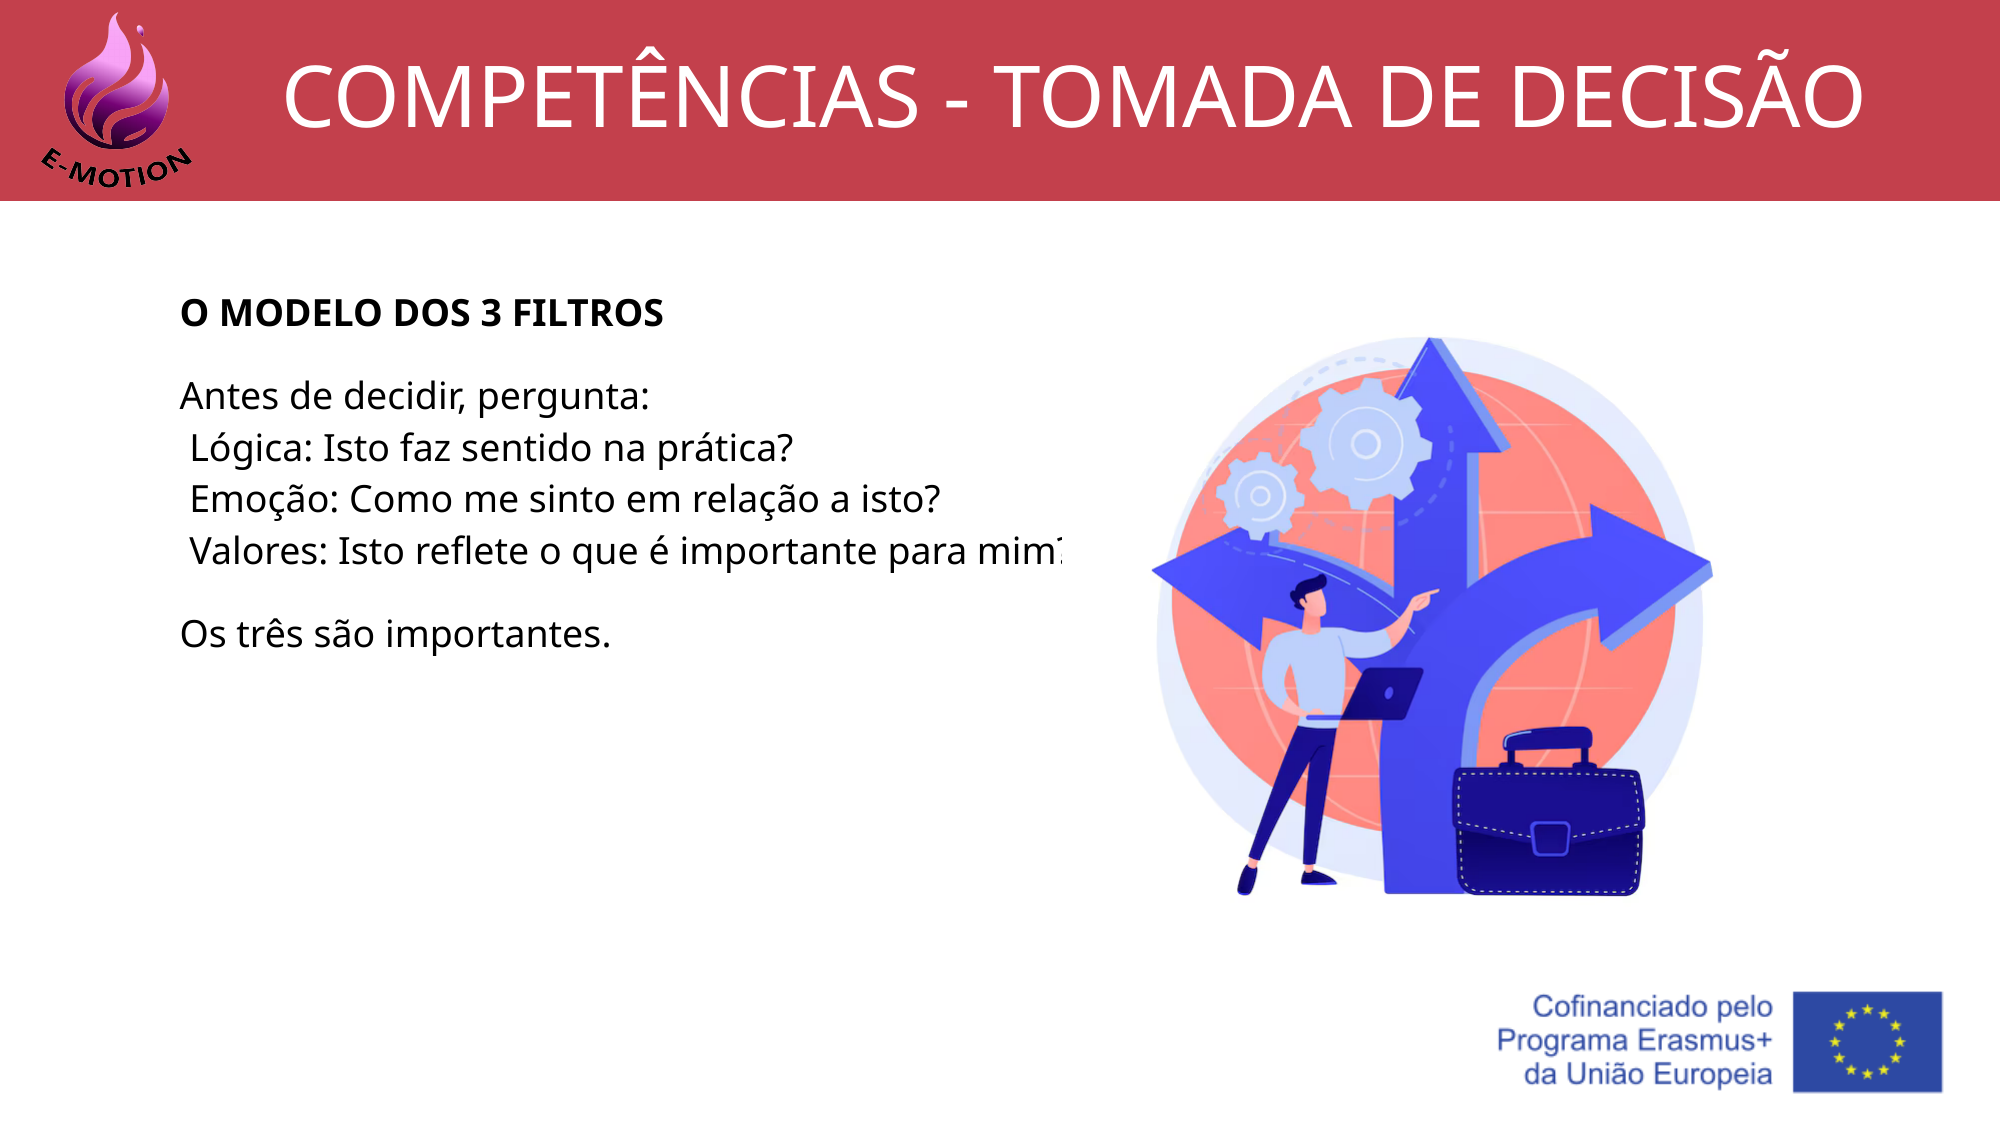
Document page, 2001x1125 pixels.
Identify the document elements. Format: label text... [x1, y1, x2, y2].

text_box COMPETÊNCIAS - TOMADA DE DECISÃO [257, 34, 1884, 165]
picture [0, 0, 253, 247]
text_box O MODELO DOS 3 FILTROS Antes de decidir, pergunta: Lógica: Isto faz sentido na prática? Emoção: Como me sinto em relação a isto? Valores: Isto reflete o que é importante para mim? Os três são importantes. [164, 274, 1057, 663]
picture [1062, 246, 2000, 1125]
